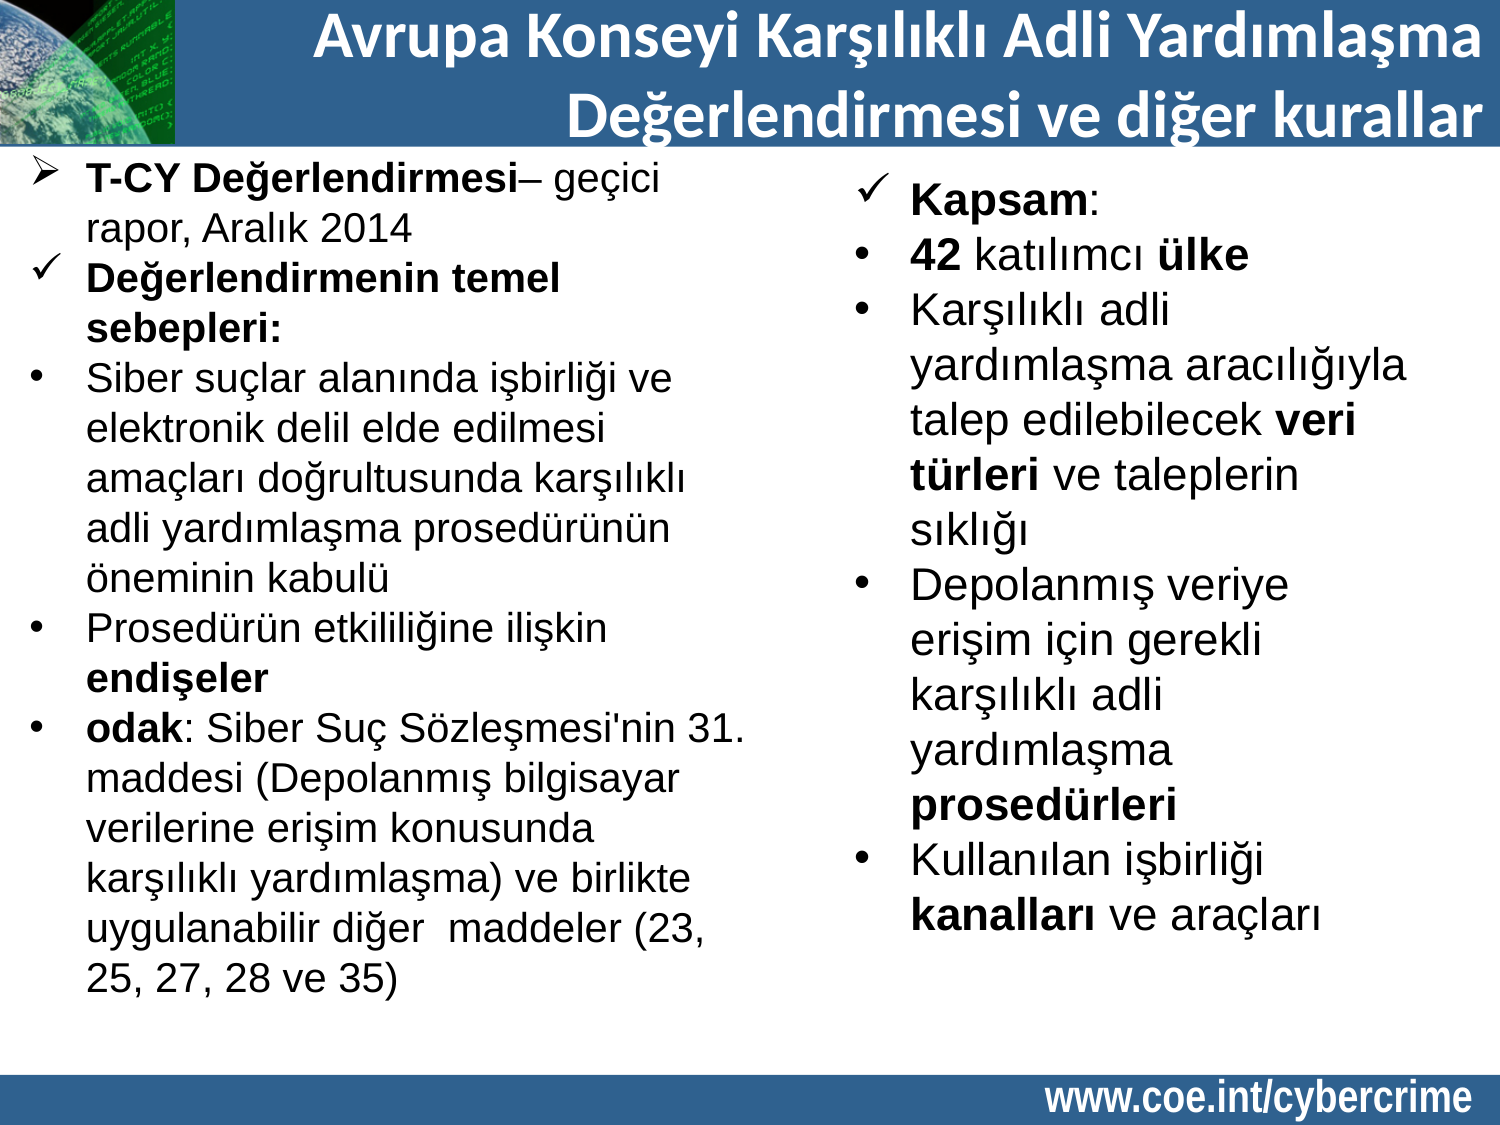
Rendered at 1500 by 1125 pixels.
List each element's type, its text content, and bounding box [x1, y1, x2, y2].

text_box www.coe.int/cybercrime [1030, 1059, 1500, 1125]
text_box Kapsam: 42 katılımcı ülke Karşılıklı adli yardımlaşma aracılığıyla talep edilebilecek veri türleri ve taleplerin sıklığı Depolanmış veriye erişim için gerekli karşılıklı adli yardımlaşma prosedürleri Kullanılan işbirliği kanalları ve araçları [764, 162, 1431, 947]
text_box Avrupa Konseyi Karşılıklı Adli Yardımlaşma Değerlendirmesi ve diğer kurallar [179, 0, 1500, 149]
text_box T-CY Değerlendirmesi– geçici rapor, Aralık 2014 Değerlendirmenin temel sebepleri: Siber suçlar alanında işbirliği ve elektronik delil elde edilmesi amaçları doğrultusunda karşılıklı adli yardımlaşma prosedürünün öneminin kabulü Prosedürün etkililiğine ilişkin endişeler odak: Siber Suç Sözleşmesi'nin 31. maddesi (Depolanmış bilgisayar verilerine erişim konusunda karşılıklı yardımlaşma) ve birlikte uygulanabilir diğer maddeler (23, 25, 27, 28 ve 35) [14, 143, 765, 1009]
picture [0, 0, 175, 144]
text_box [0, 1073, 1030, 1125]
